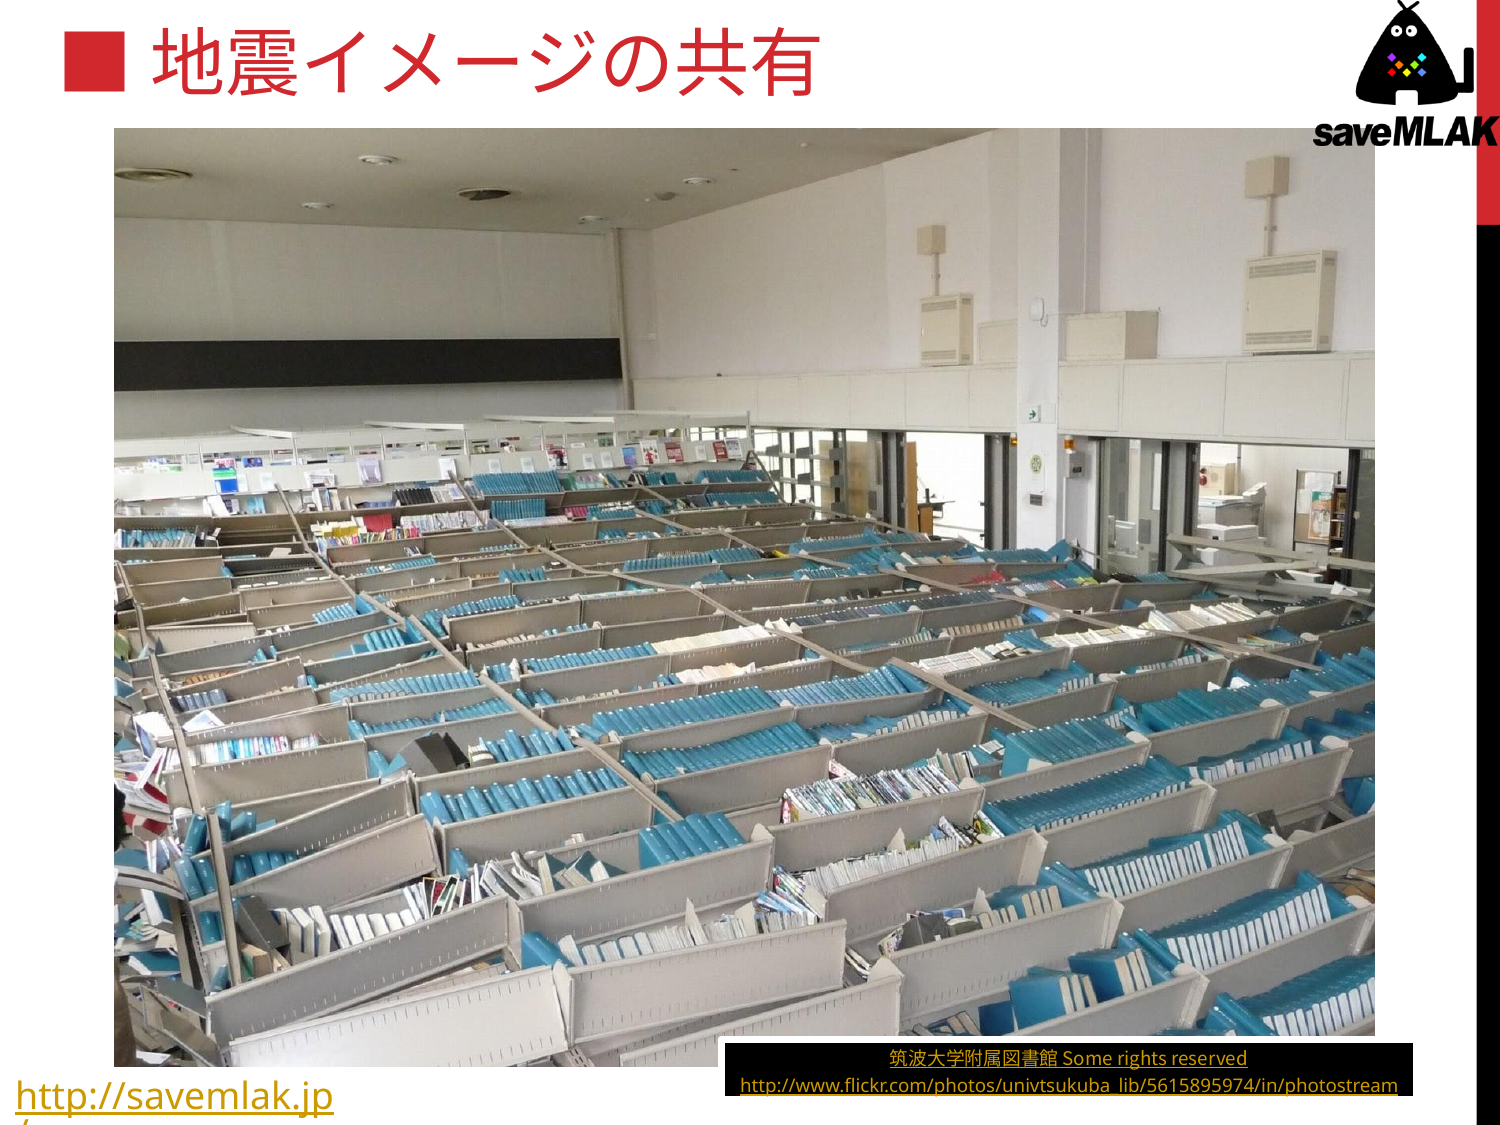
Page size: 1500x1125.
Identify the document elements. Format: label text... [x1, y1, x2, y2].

text_box 筑波大学附属図書館 Some rights reserved http://www.flickr.com/photos/univtsukuba_lib/5615895974/in/photostream [721, 1039, 1417, 1100]
text_box http://savemlak.jp/ [0, 1064, 352, 1125]
picture [114, 0, 1500, 1068]
title ■地震イメージの共有 [42, 40, 1281, 114]
